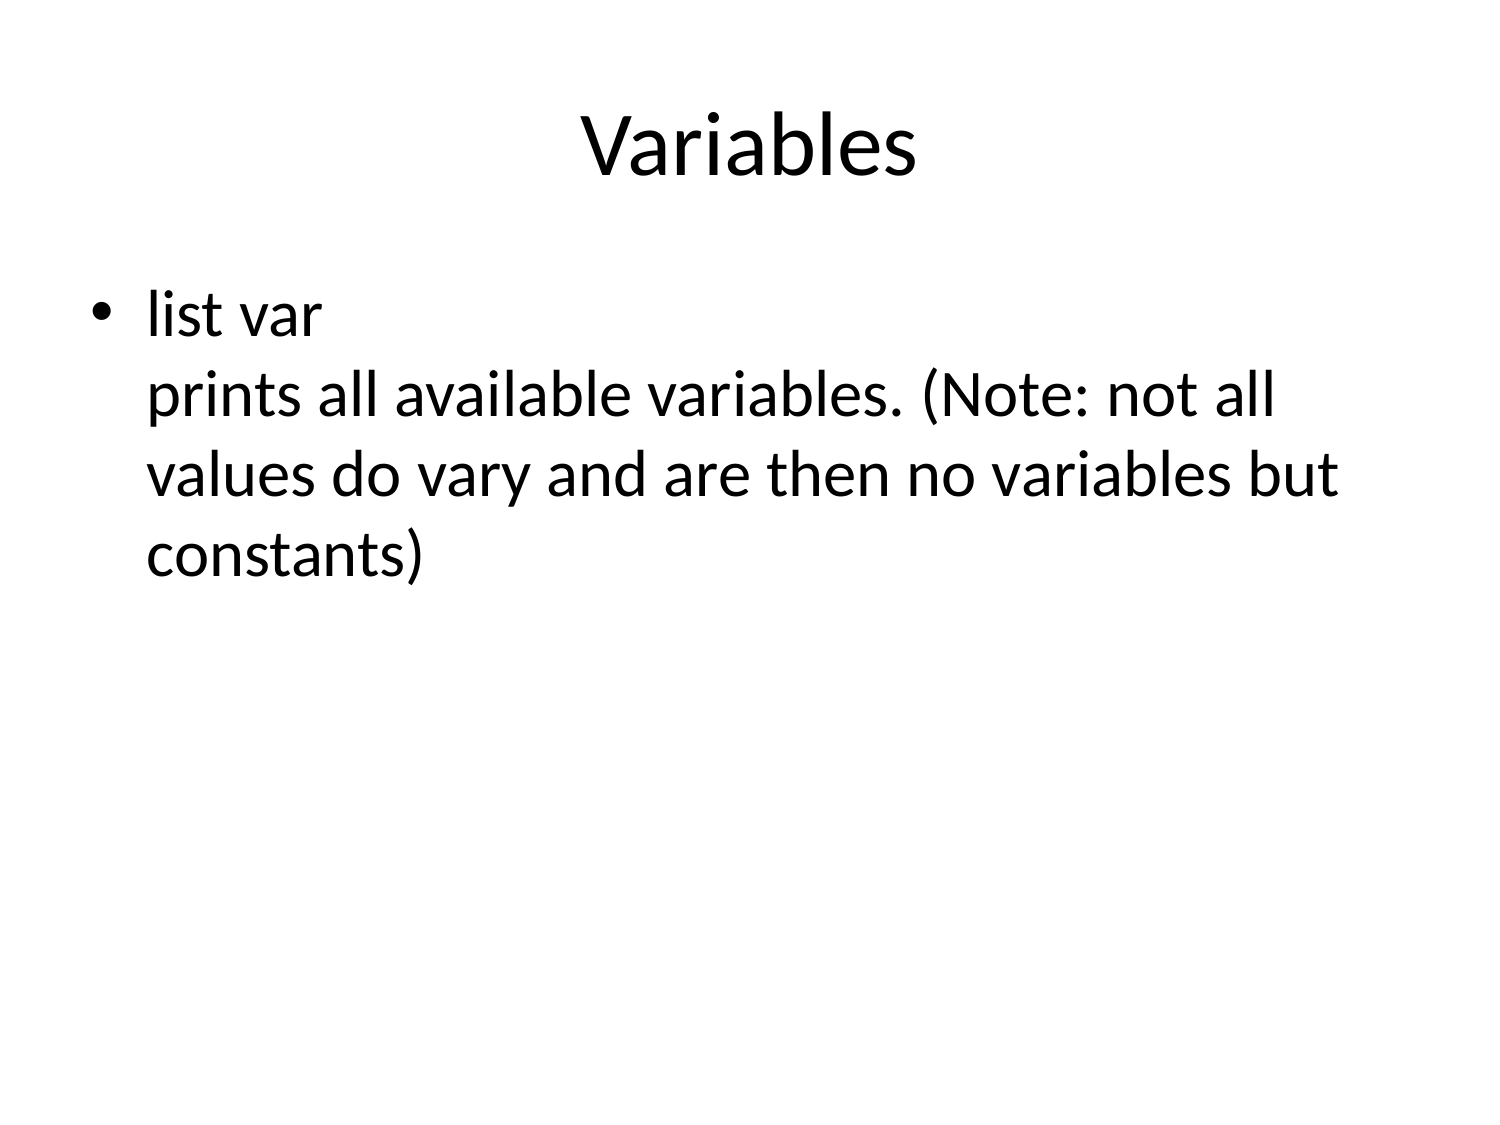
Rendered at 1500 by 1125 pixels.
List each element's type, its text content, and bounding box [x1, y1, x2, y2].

title Variables [75, 45, 1425, 233]
list list var prints all available variables. (Note: not all values do vary and are then no variables but constants) [75, 262, 1425, 1005]
